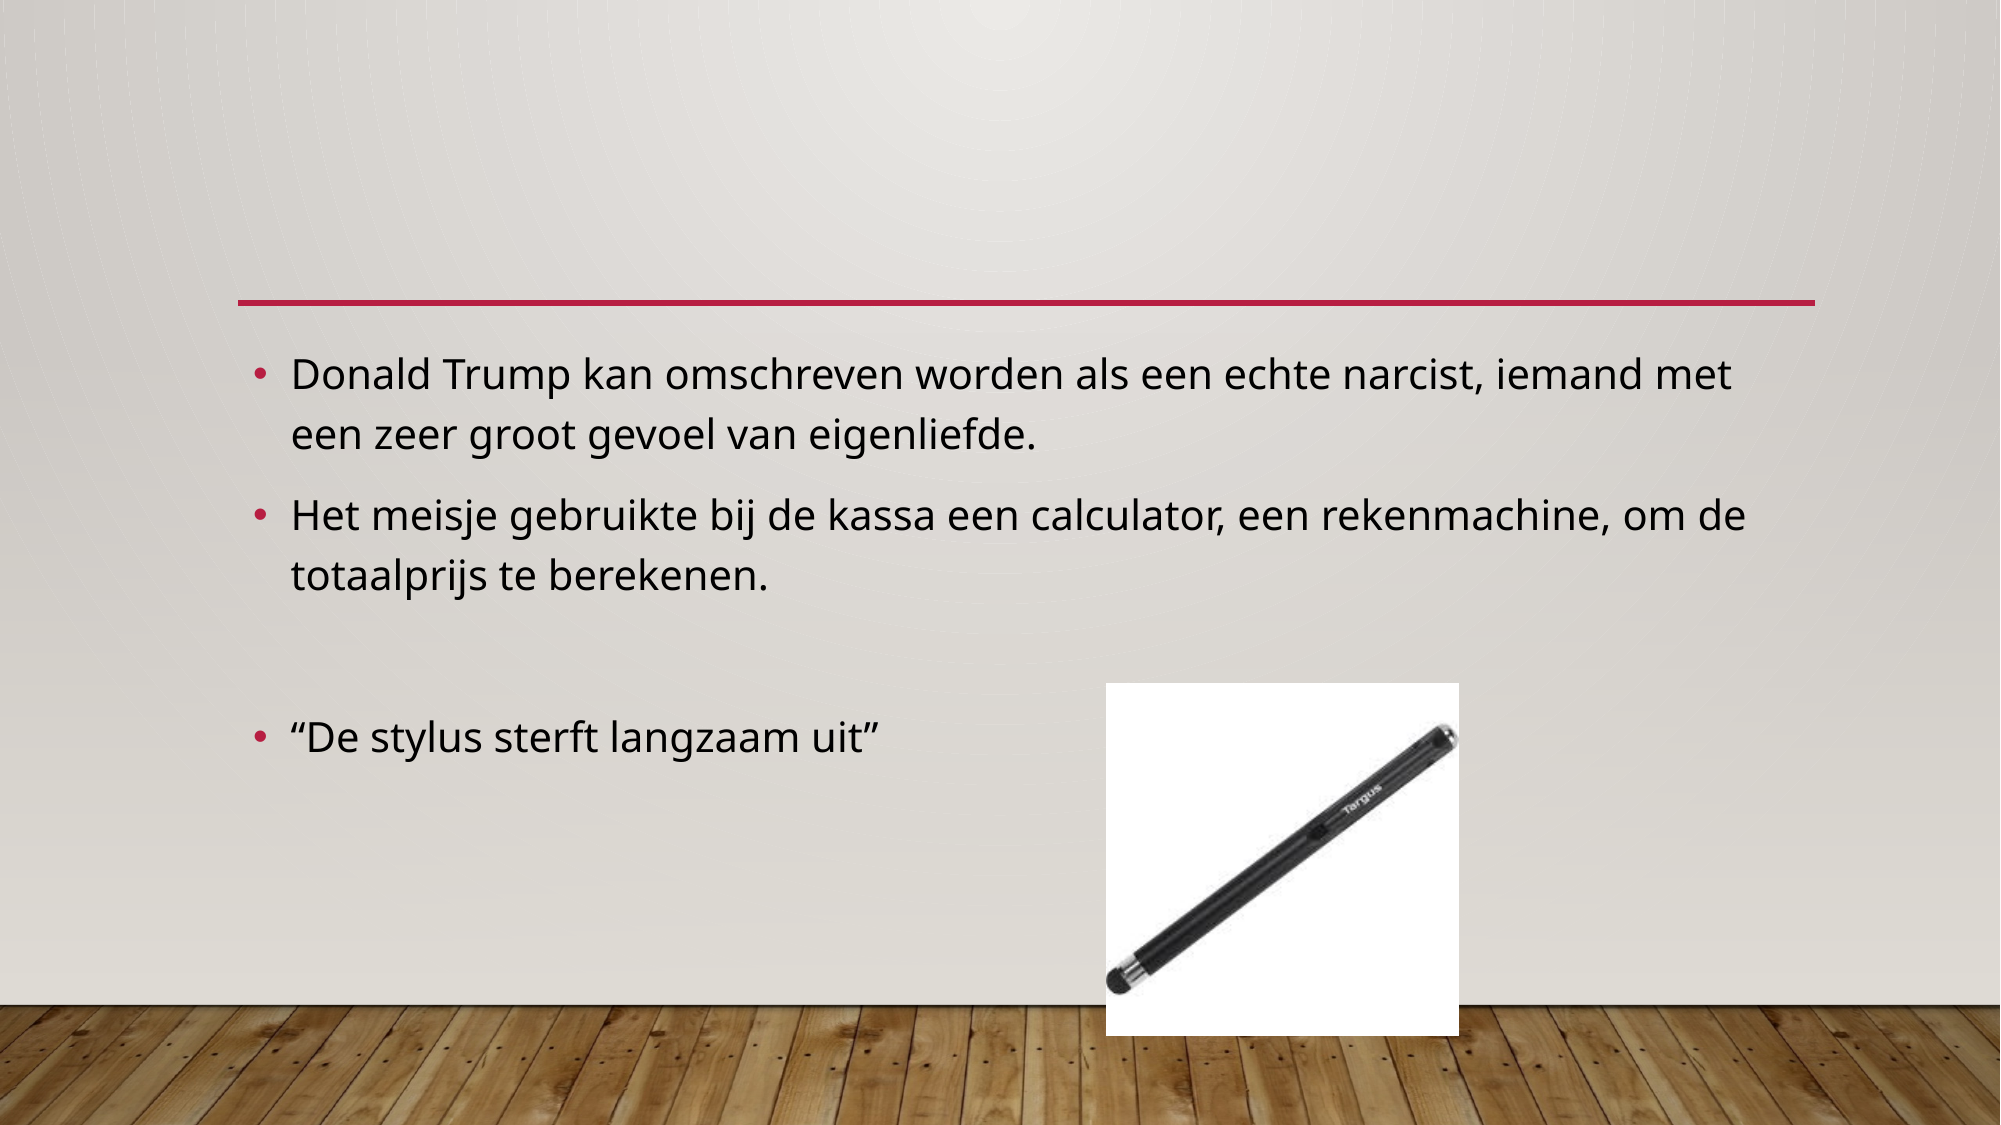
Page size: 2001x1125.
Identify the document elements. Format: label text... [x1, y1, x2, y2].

list Donald Trump kan omschreven worden als een echte narcist, iemand met een zeer groot gevoel van eigenliefde. Het meisje gebruikte bij de kassa een calculator, een rekenmachine, om de totaalprijs te berekenen. “De stylus sterft langzaam uit” [238, 330, 1814, 897]
picture [0, 683, 2000, 1125]
